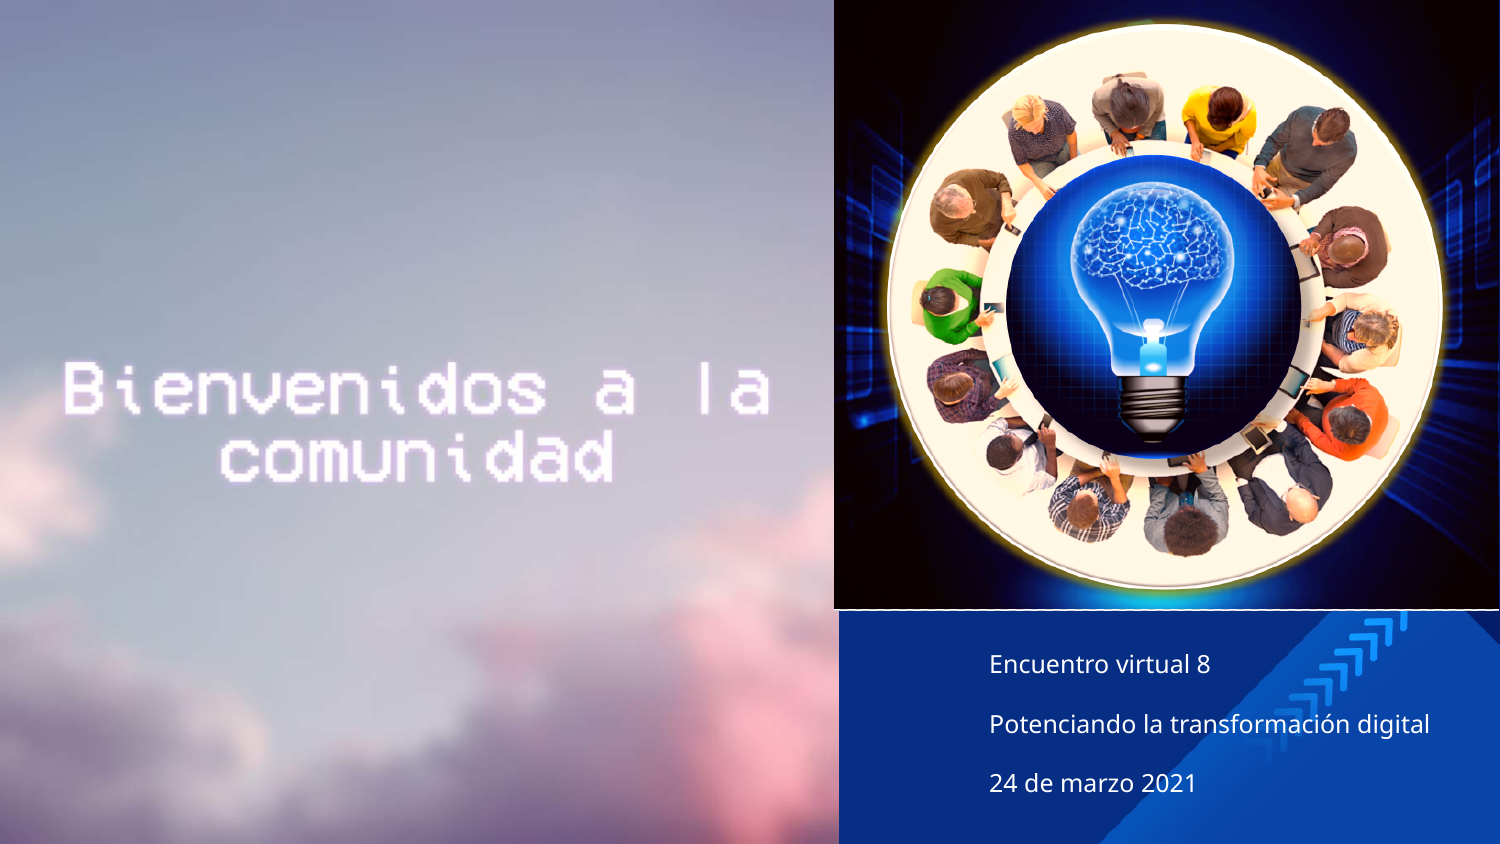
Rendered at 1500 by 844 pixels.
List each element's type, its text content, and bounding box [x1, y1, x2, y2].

picture [0, 0, 1500, 844]
text_box Encuentro virtual 8 Potenciando la transformación digital 24 de marzo 2021 [974, 618, 1500, 836]
